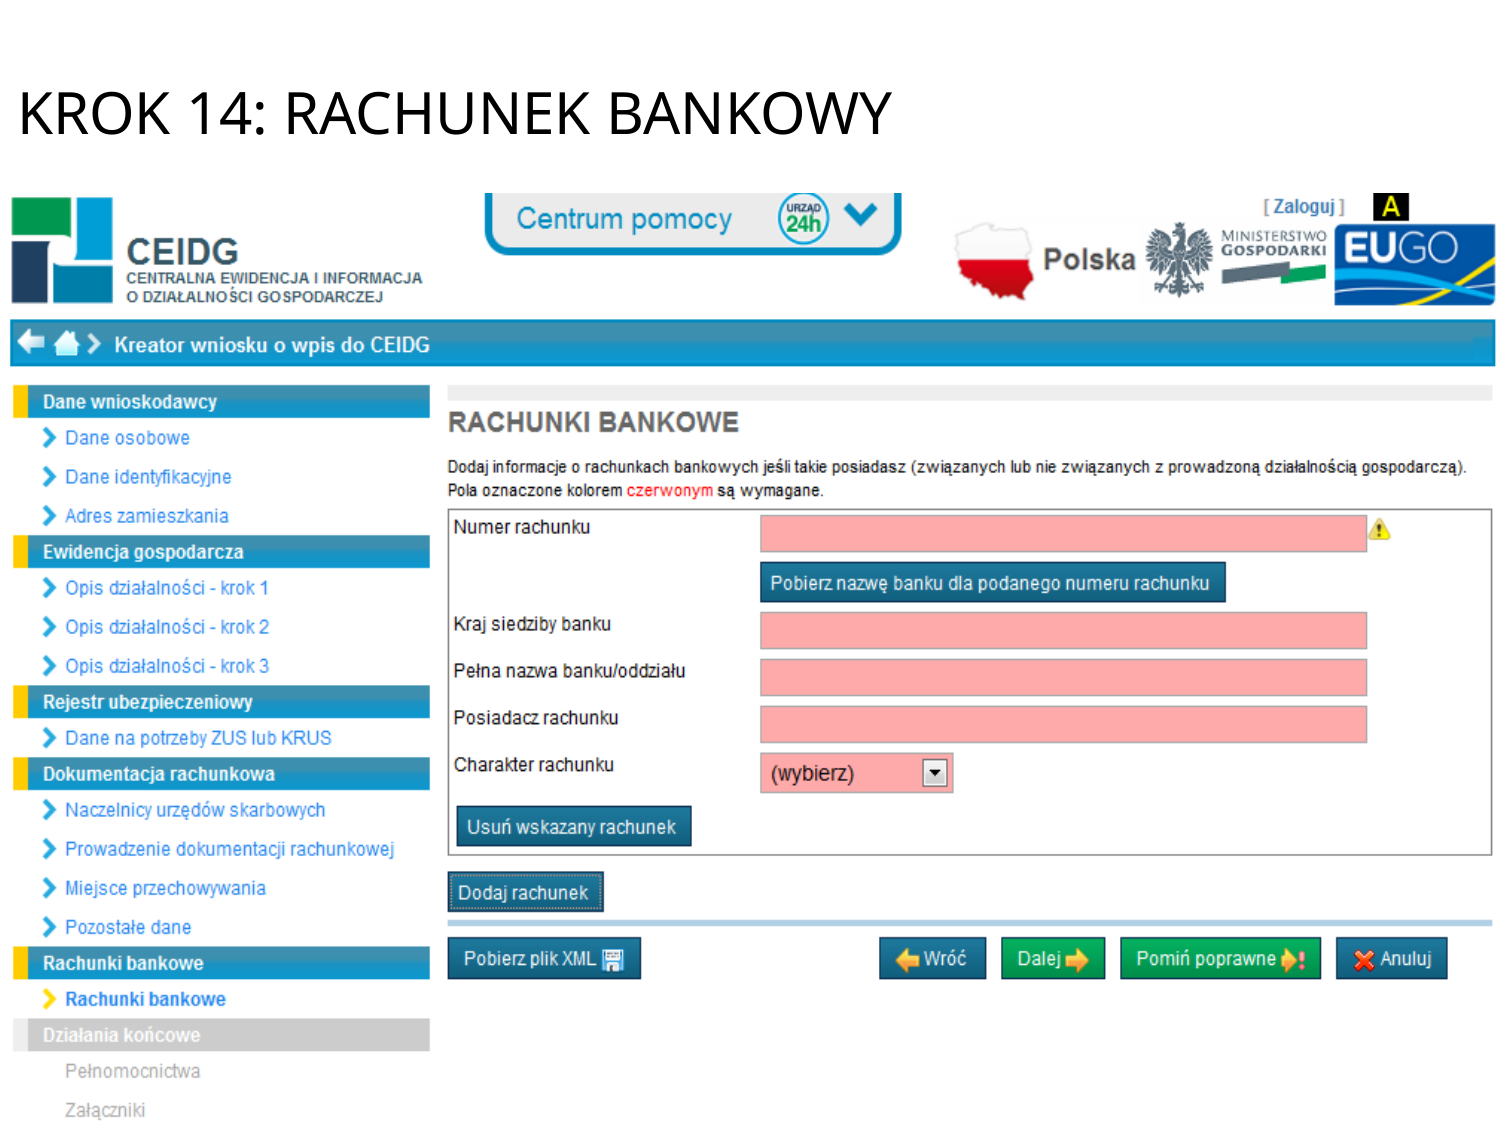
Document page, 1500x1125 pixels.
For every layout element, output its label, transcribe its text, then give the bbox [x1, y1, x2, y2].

title KROK 14: RACHUNEK BANKOWY [2, 66, 1237, 157]
picture [0, 193, 1500, 1125]
picture [493, 193, 894, 247]
